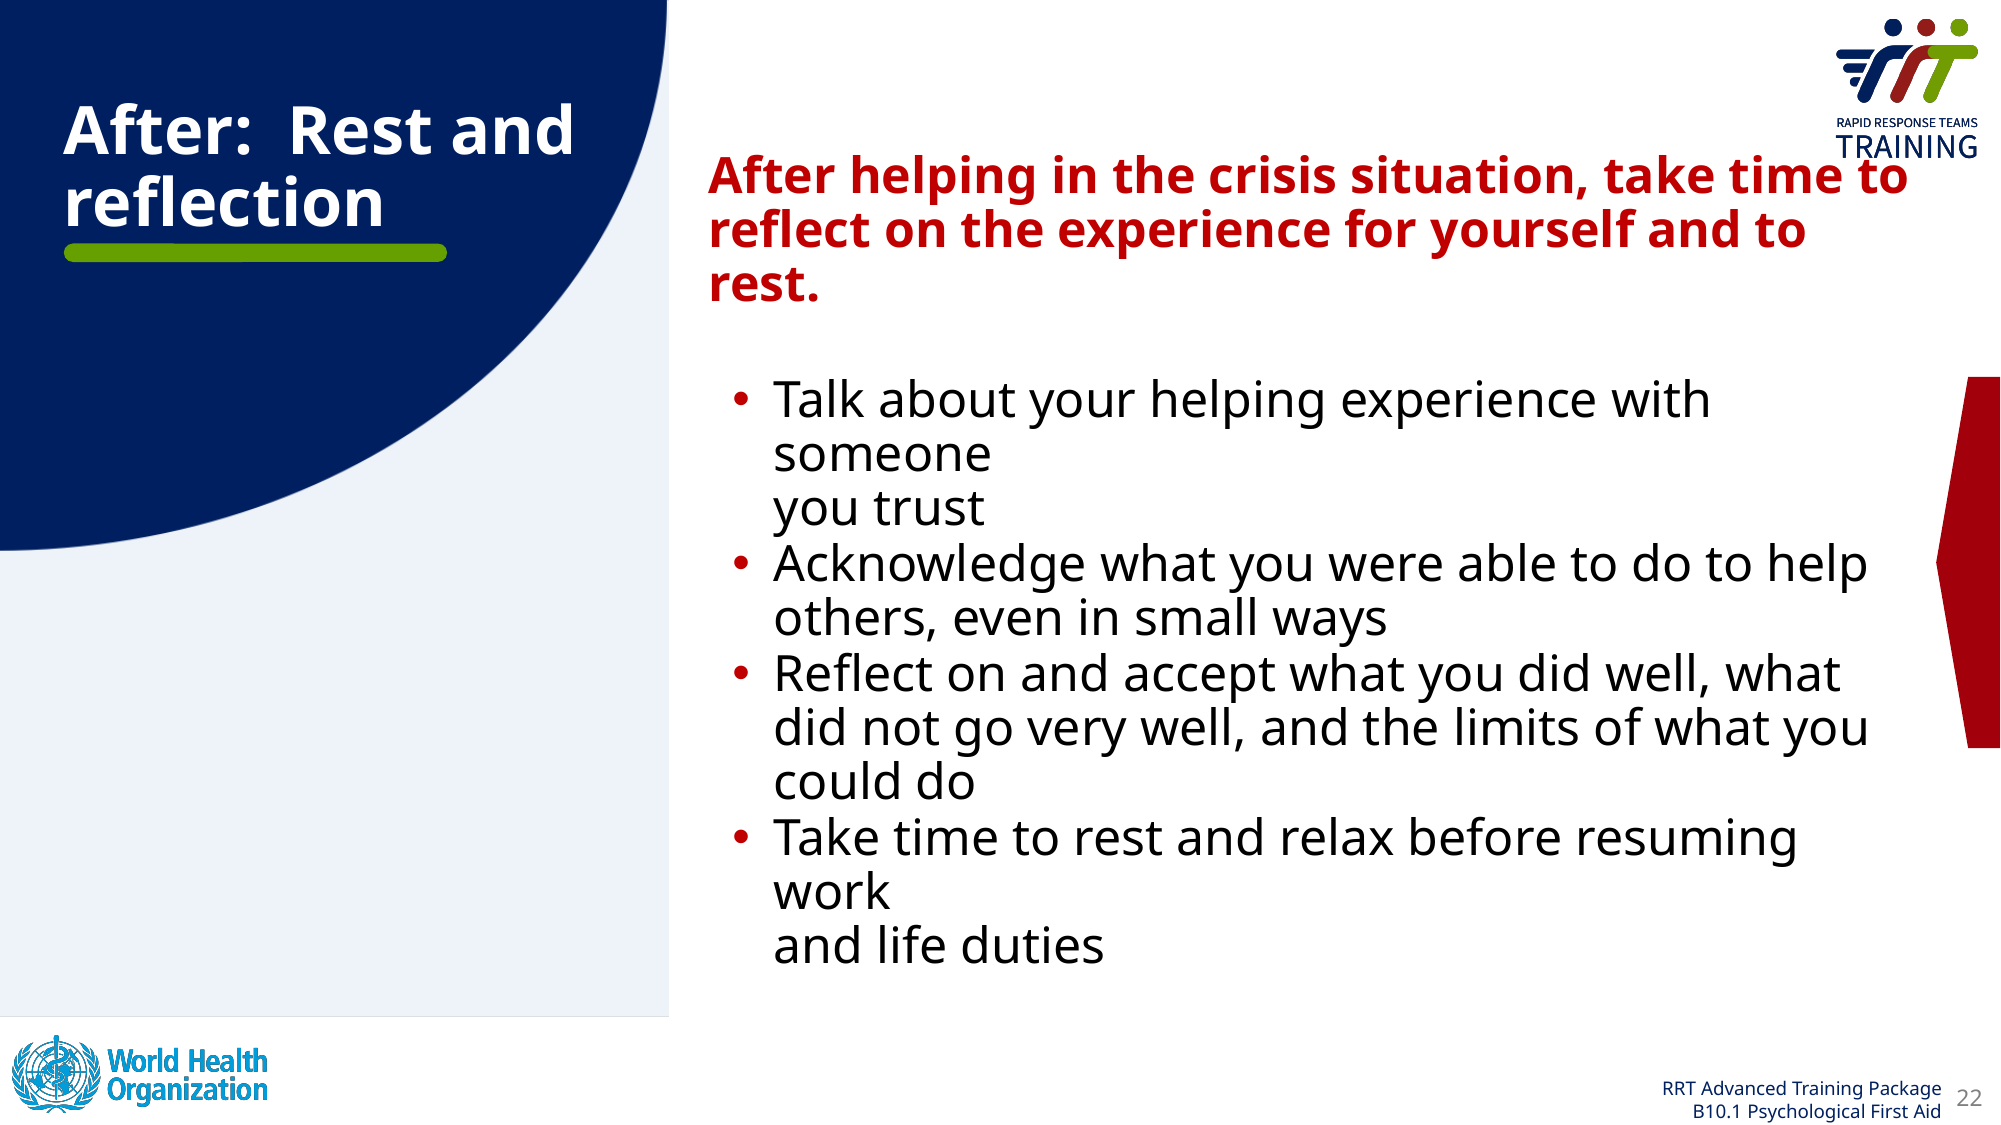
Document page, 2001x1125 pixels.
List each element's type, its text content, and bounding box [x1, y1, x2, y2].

picture [12, 1035, 54, 1068]
picture [30, 1083, 37, 1091]
picture [22, 1062, 26, 1077]
picture [24, 1054, 36, 1087]
list After helping in the crisis situation, take time to reflect on the experience for yourself and to rest. Talk about your helping experience with someone you trust Acknowledge what you were able to do to help others, even in small ways Reflect on and accept what you did well, what did not go very well, and the limits of what you could do Take time to rest and relax before resuming work and life duties [700, 233, 1937, 892]
picture [1835, 19, 1978, 167]
picture [71, 1053, 90, 1091]
picture [59, 1035, 267, 1113]
picture [40, 1062, 47, 1070]
picture [36, 1088, 78, 1105]
picture [50, 1108, 62, 1113]
picture [12, 1083, 48, 1113]
picture [46, 1056, 54, 1062]
text_box After: Rest and reflection [63, 103, 600, 242]
picture [0, 0, 669, 1018]
picture [34, 1054, 43, 1078]
